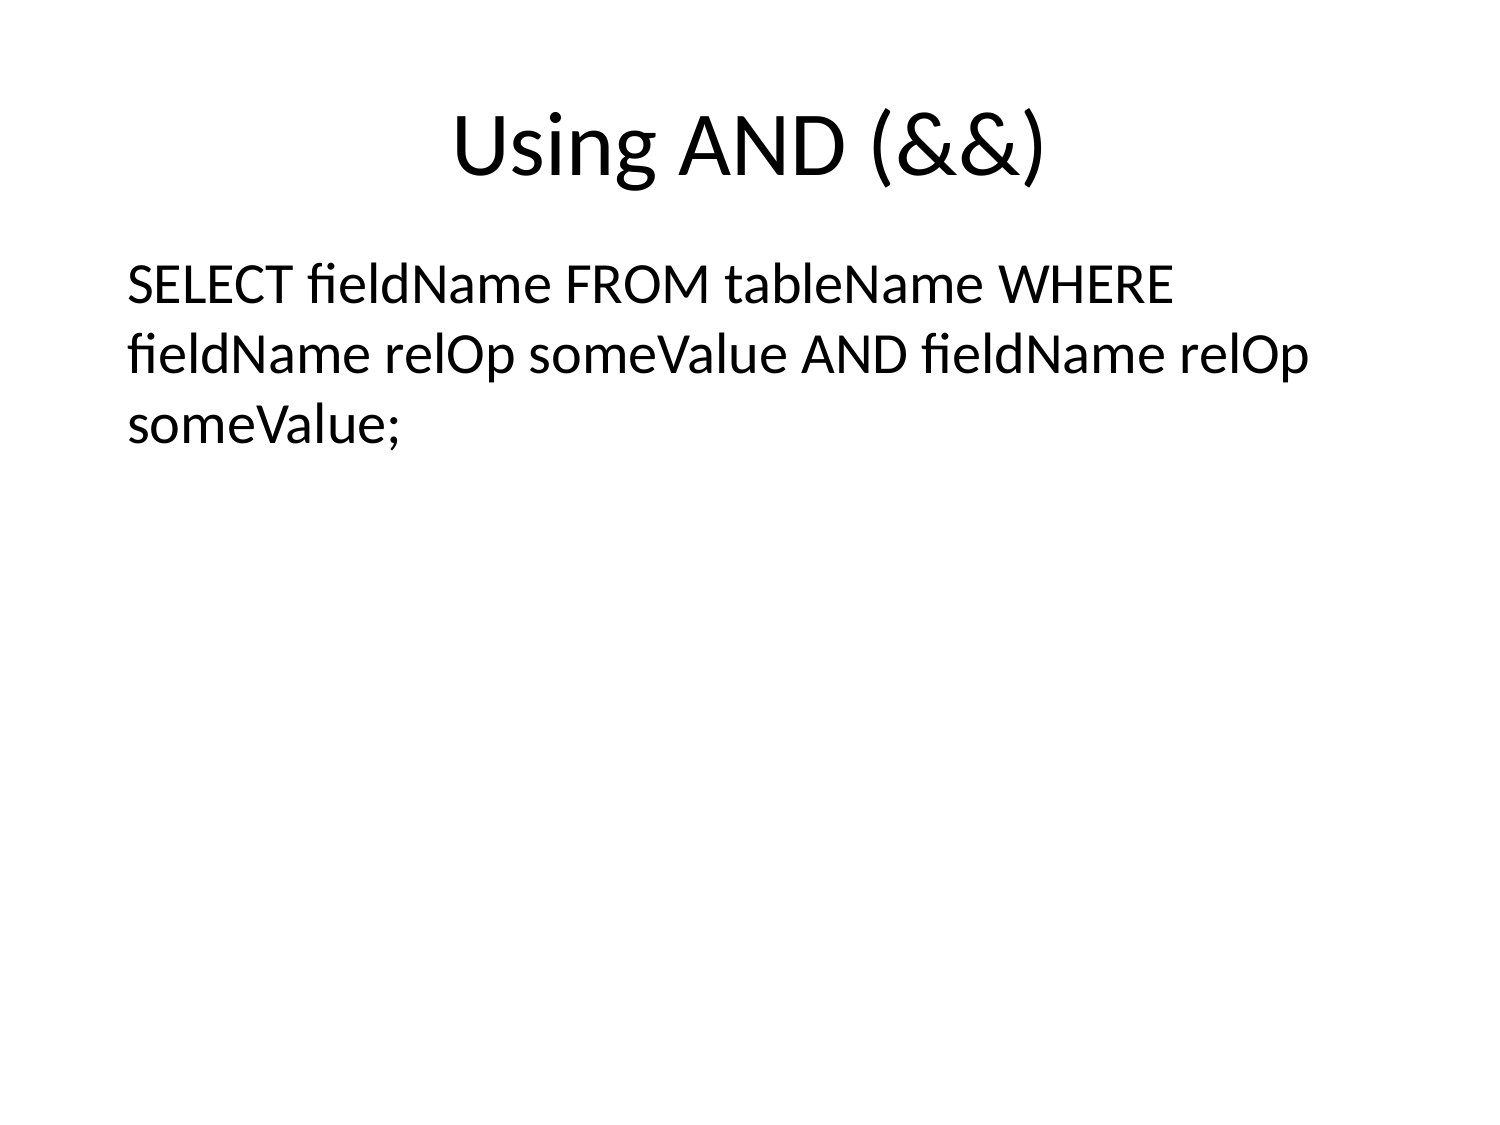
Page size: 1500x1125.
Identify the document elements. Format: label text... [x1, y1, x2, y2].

title Using AND (&&) [75, 45, 1425, 233]
text_box SELECT fieldName FROM tableName WHERE fieldName relOp someValue AND fieldName relOp someValue; [112, 237, 1388, 508]
